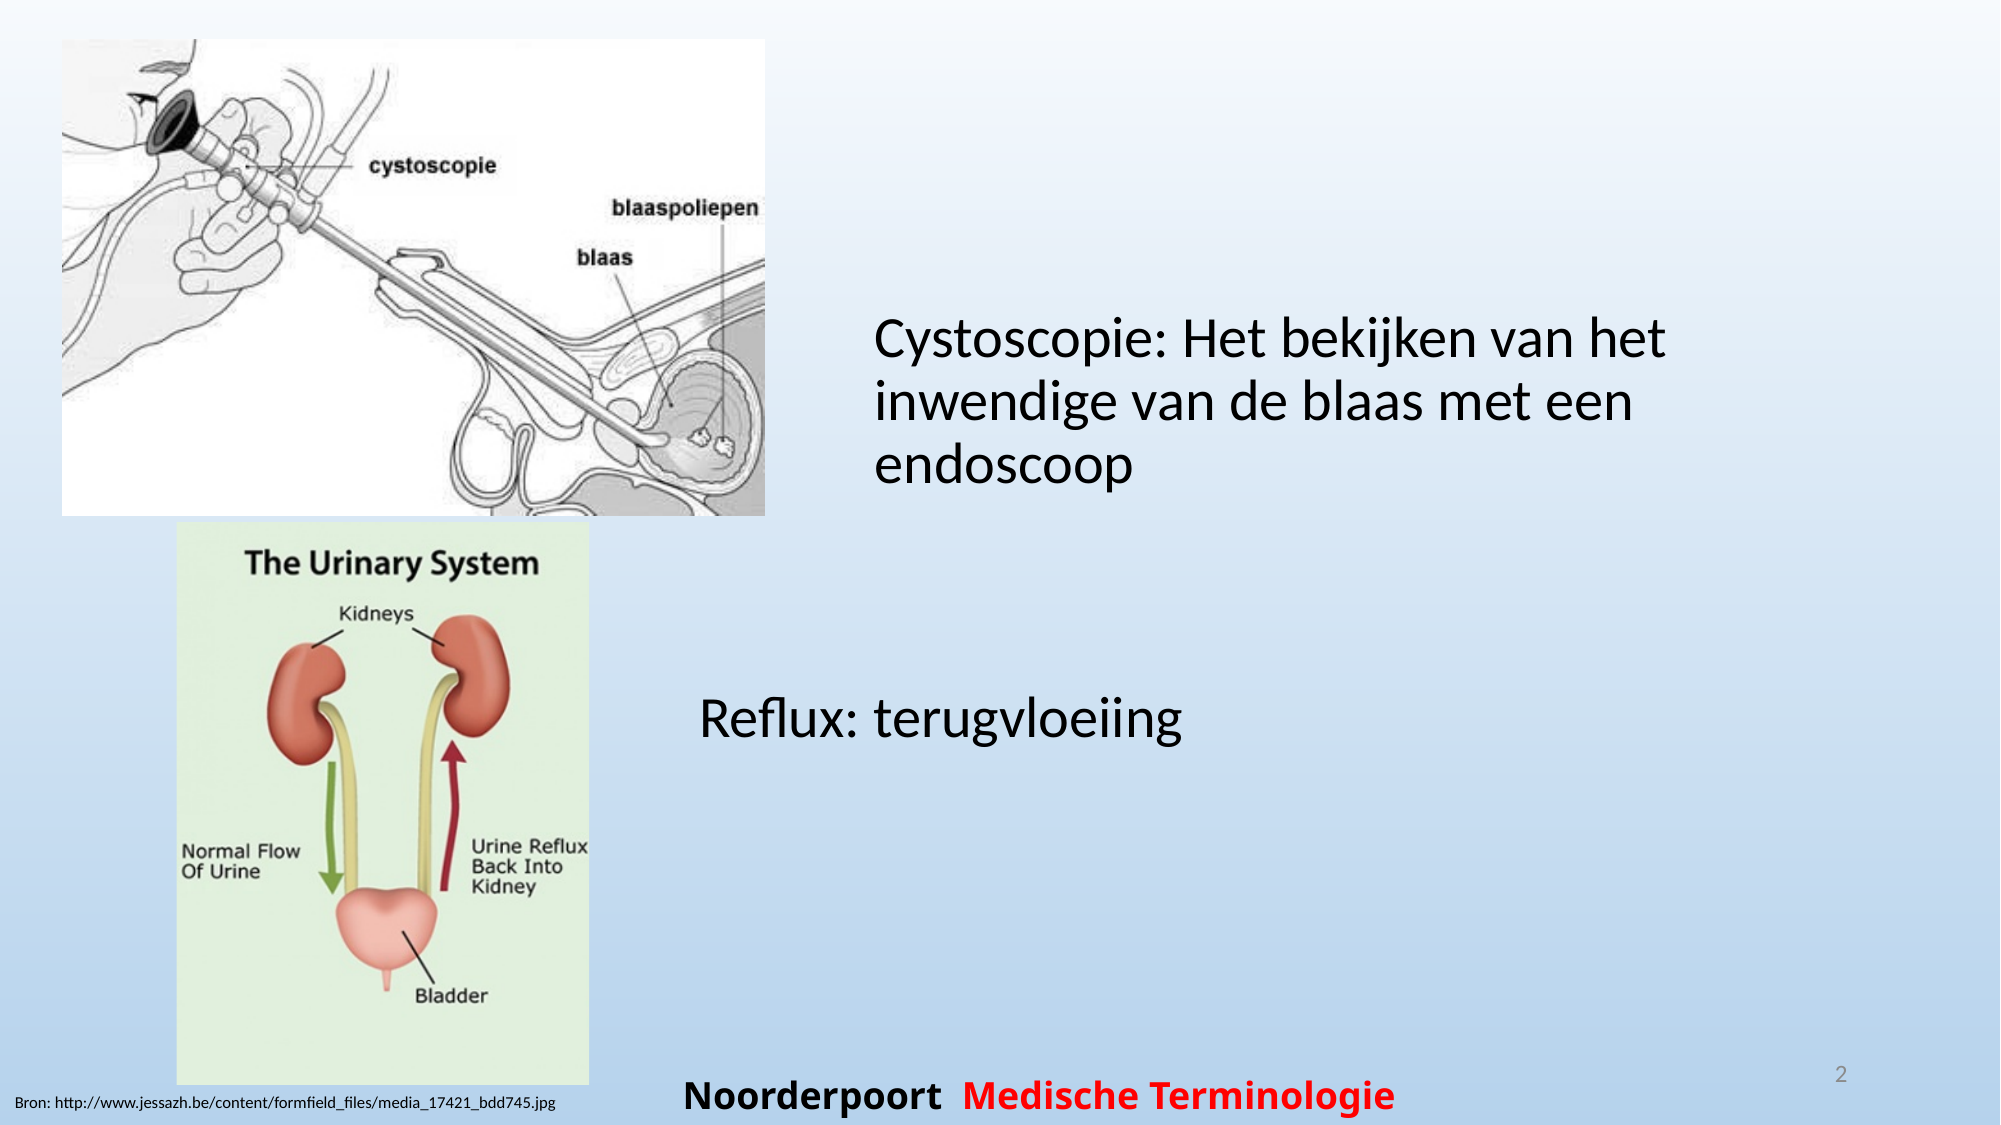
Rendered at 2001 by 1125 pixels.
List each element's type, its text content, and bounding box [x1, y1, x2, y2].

text_box Reflux: terugvloeiing [684, 671, 1221, 757]
text_box Noorderpoort Medische Terminologie [667, 1064, 1451, 1125]
picture [62, 39, 765, 516]
list Cystoscopie: Het bekijken van het inwendige van de blaas met een endoscoop [859, 299, 1863, 1014]
slide_number 2 [1412, 1042, 1863, 1103]
picture [176, 522, 590, 1085]
text_box Bron: http://www.jessazh.be/content/formfield_files/media_17421_bdd745.jpg [0, 1084, 590, 1120]
